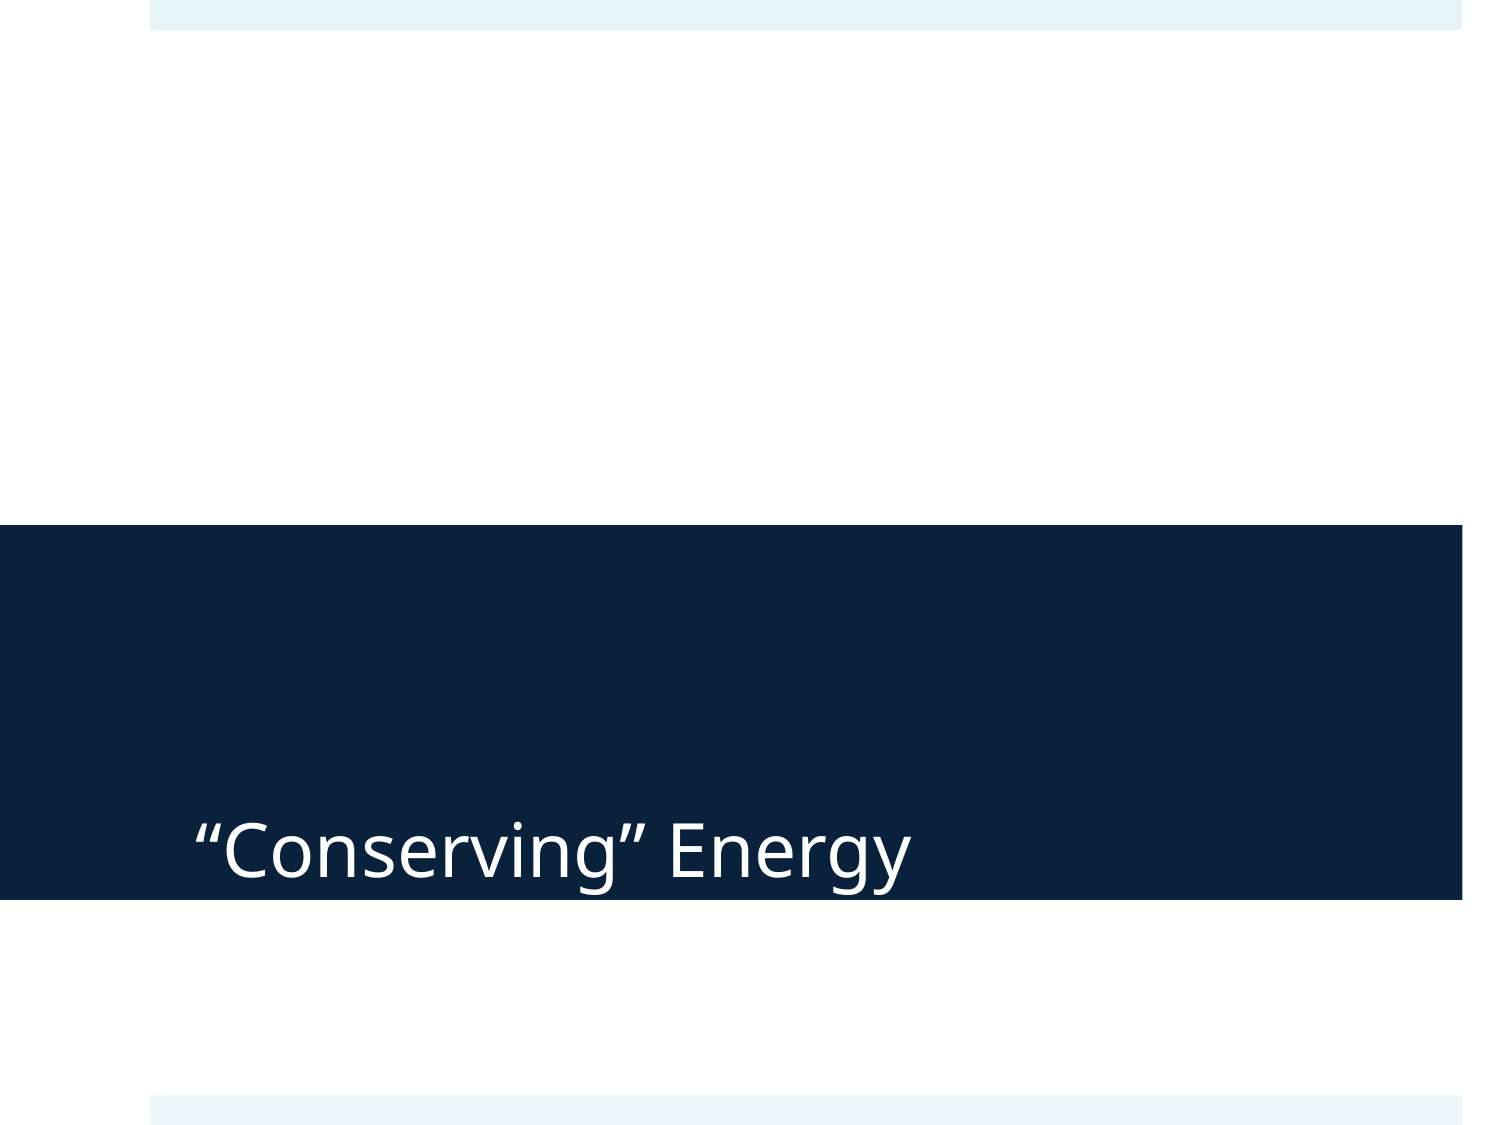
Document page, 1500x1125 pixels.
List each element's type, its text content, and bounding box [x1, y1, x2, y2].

title “Conserving” Energy [0, 525, 1463, 900]
